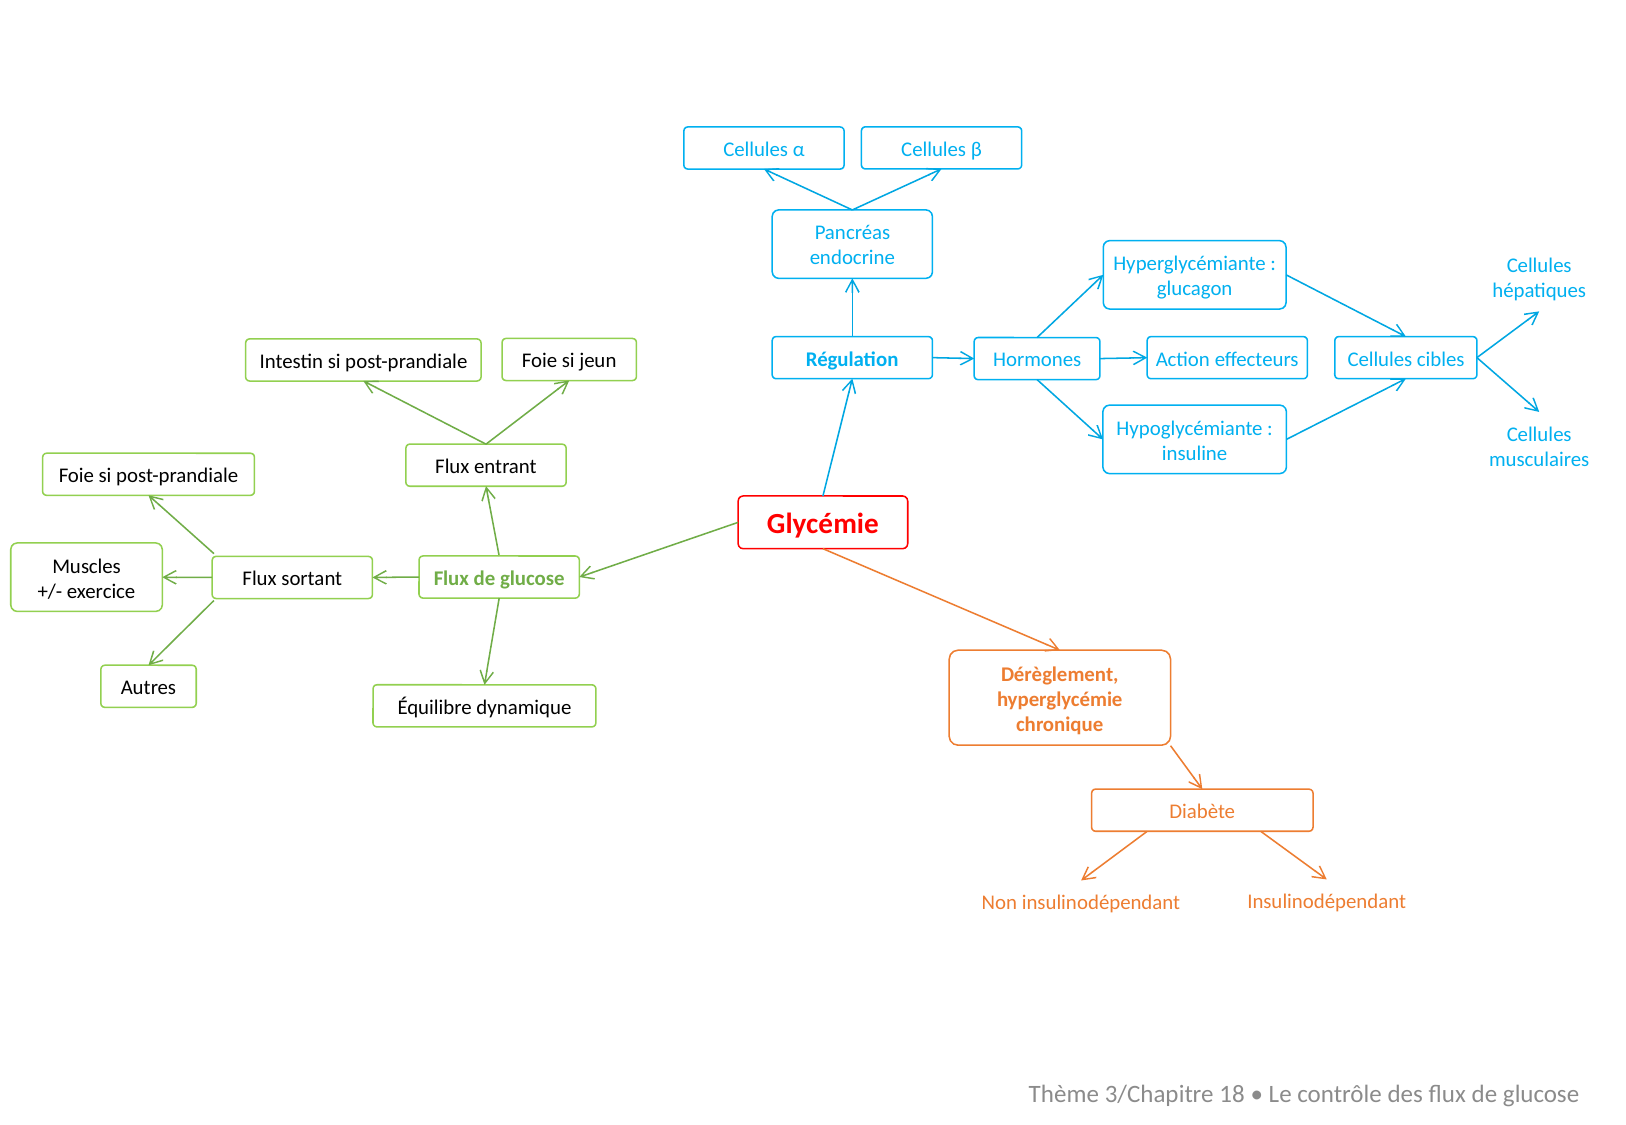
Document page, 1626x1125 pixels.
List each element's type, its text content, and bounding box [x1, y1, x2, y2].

text_box Autres [100, 665, 197, 708]
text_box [486, 380, 570, 444]
text_box Pancréas endocrine [772, 210, 933, 279]
text_box Glycémie [738, 495, 908, 549]
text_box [1170, 745, 1203, 789]
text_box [822, 378, 853, 496]
text_box Cellules musculaires [1459, 411, 1620, 481]
text_box Régulation [772, 336, 933, 379]
text_box Cellules cibles [1334, 336, 1476, 379]
text_box Cellules hépatiques [1459, 242, 1620, 312]
text_box Cellules β [861, 126, 1022, 169]
text_box Flux entrant [405, 444, 567, 487]
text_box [1037, 379, 1103, 440]
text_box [1261, 831, 1327, 880]
text_box Intestin si post-prandiale [245, 338, 482, 382]
text_box Hypoglycémiante : insuline [1102, 405, 1287, 474]
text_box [1476, 311, 1540, 358]
text_box Flux sortant [212, 556, 373, 599]
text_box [1081, 831, 1147, 881]
text_box Hormones [974, 337, 1100, 380]
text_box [852, 169, 942, 210]
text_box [1286, 378, 1406, 440]
text_box Équilibre dynamique [372, 684, 596, 727]
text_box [148, 495, 214, 554]
text_box Foie si jeun [502, 338, 637, 381]
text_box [1286, 274, 1406, 337]
text_box Action effecteurs [1147, 336, 1308, 379]
text_box Diabète [1091, 789, 1314, 832]
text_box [486, 486, 500, 556]
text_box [1037, 274, 1104, 338]
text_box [1476, 358, 1540, 412]
text_box Hyperglycémiante : glucagon [1103, 240, 1287, 310]
text_box Foie si post-prandiale [42, 453, 255, 496]
text_box Dérèglement, hyperglycémie chronique [949, 650, 1171, 746]
text_box Non insulinodépendant [970, 880, 1192, 923]
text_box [763, 169, 852, 210]
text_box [148, 600, 214, 665]
text_box Muscles +/- exercice [10, 542, 163, 612]
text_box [579, 522, 739, 578]
text_box Insulinodépendant [1216, 879, 1438, 922]
footer Thème 3/Chapitre 18 • Le contrôle des flux de glucose [0, 1071, 1625, 1125]
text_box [363, 381, 487, 444]
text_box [484, 598, 500, 685]
text_box Cellules α [683, 126, 845, 170]
text_box Flux de glucose [418, 555, 580, 599]
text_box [822, 549, 1060, 650]
